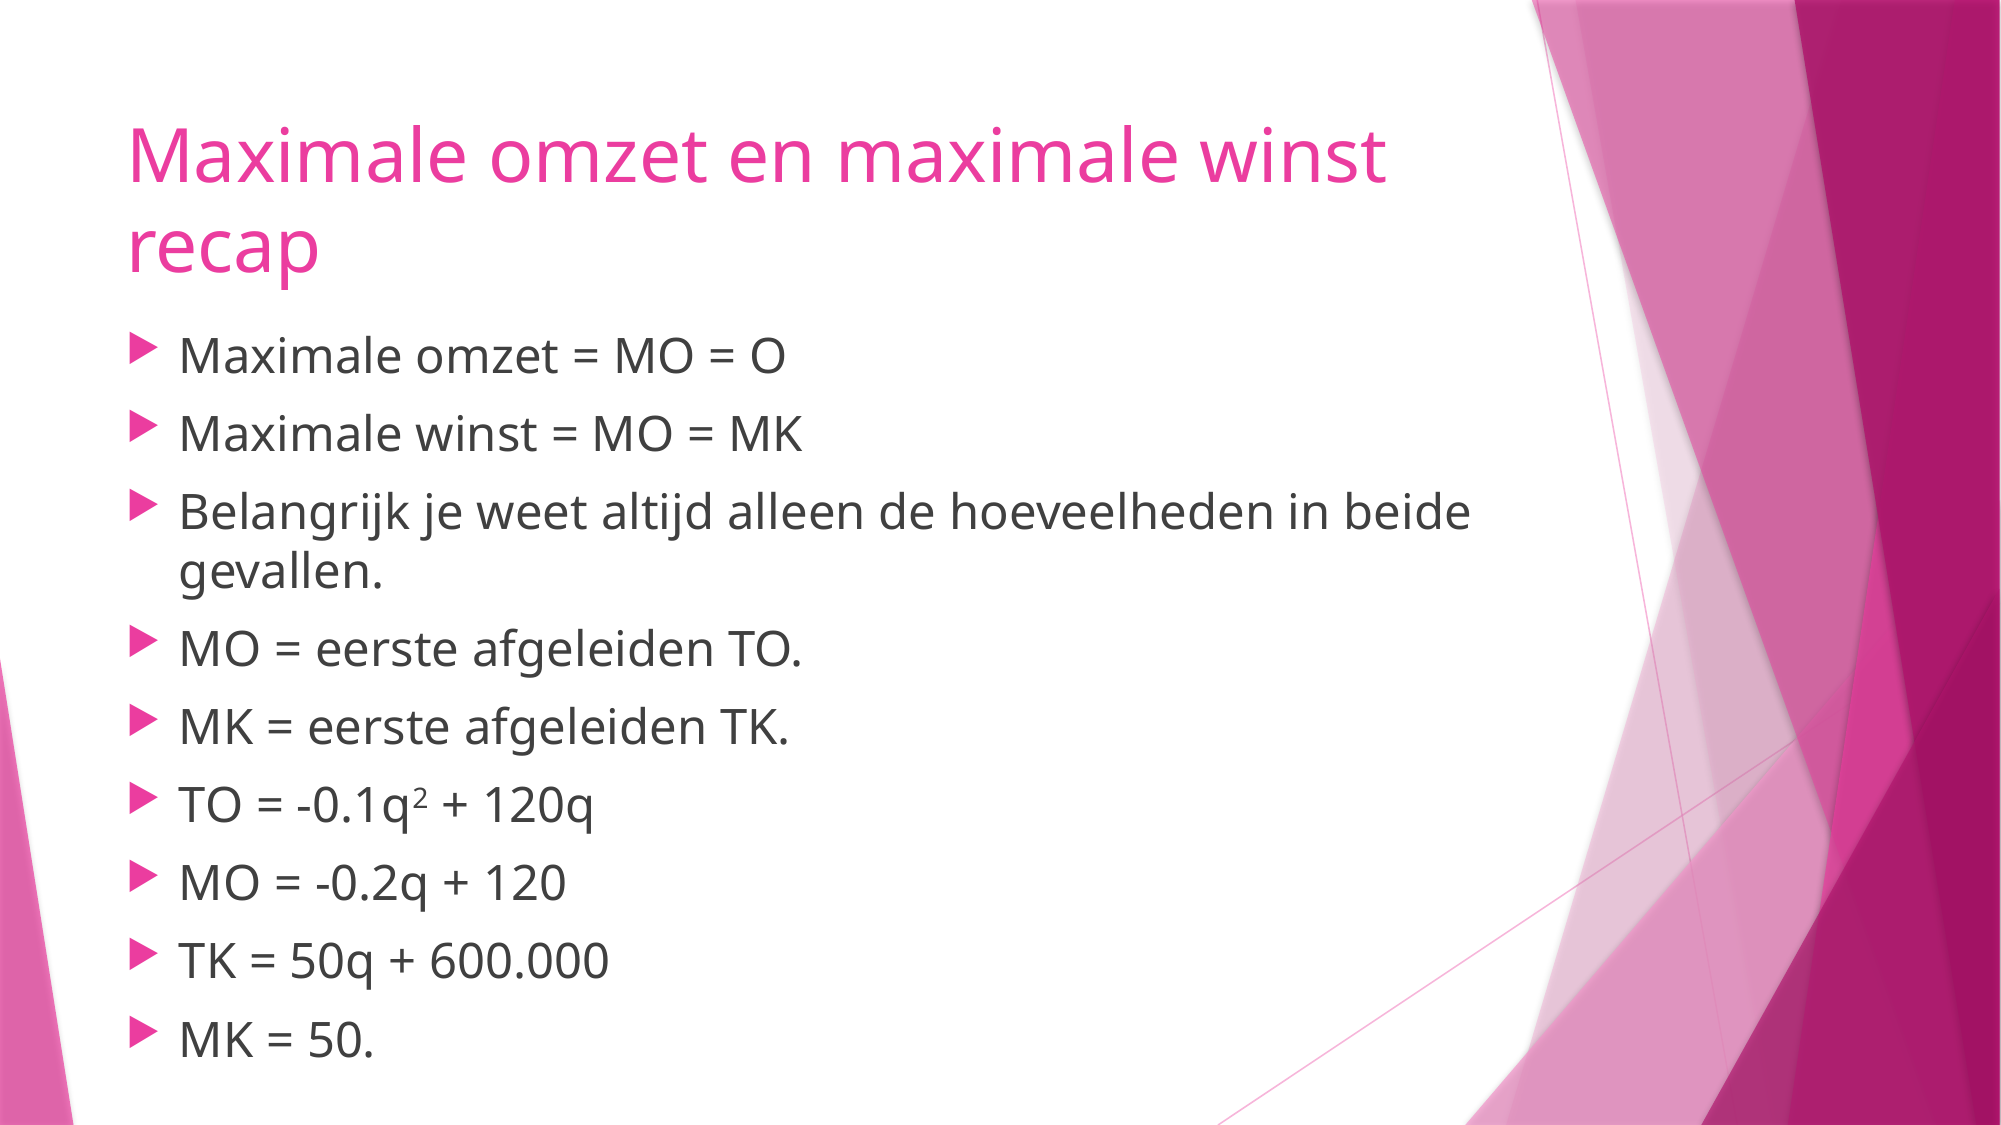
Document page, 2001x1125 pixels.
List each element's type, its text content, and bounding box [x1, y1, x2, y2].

title Maximale omzet en maximale winst recap [111, 99, 1522, 316]
list Maximale omzet = MO = O Maximale winst = MO = MK Belangrijk je weet altijd alleen de hoeveelheden in beide gevallen. MO = eerste afgeleiden TO. MK = eerste afgeleiden TK. TO = -0.1q2 + 120q MO = -0.2q + 120 TK = 50q + 600.000 MK = 50. [111, 316, 1522, 1082]
